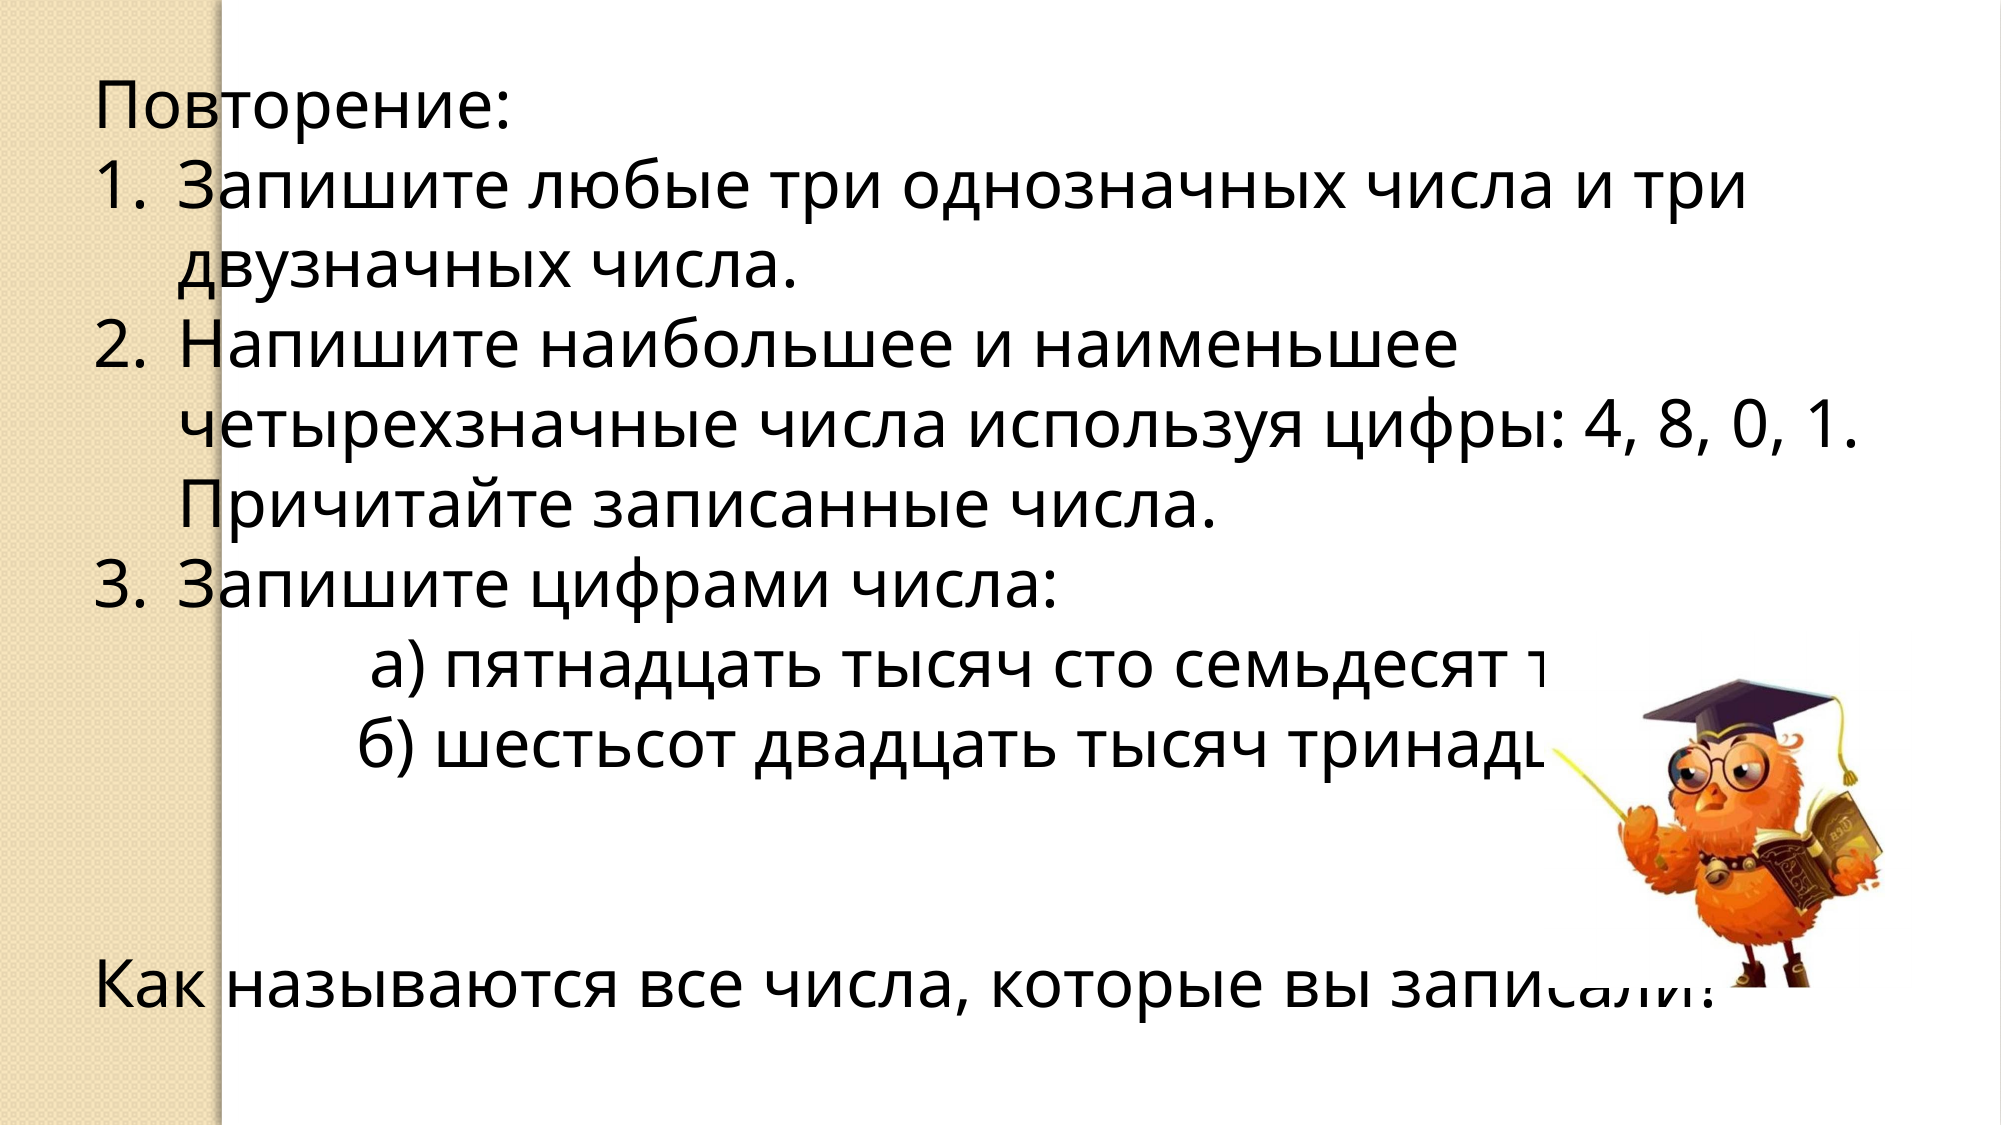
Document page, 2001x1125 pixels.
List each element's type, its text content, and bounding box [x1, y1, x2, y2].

picture [1543, 630, 1912, 988]
text_box Повторение: Запишите любые три однозначных числа и три двузначных числа. Напишите наибольшее и наименьшее четырехзначные числа используя цифры: 4, 8, 0, 1. Причитайте записанные числа. Запишите цифрами числа: а) пятнадцать тысяч сто семьдесят три; б) шестьсот двадцать тысяч тринадцать. Как называются все числа, которые вы записали? [78, 54, 1953, 1109]
